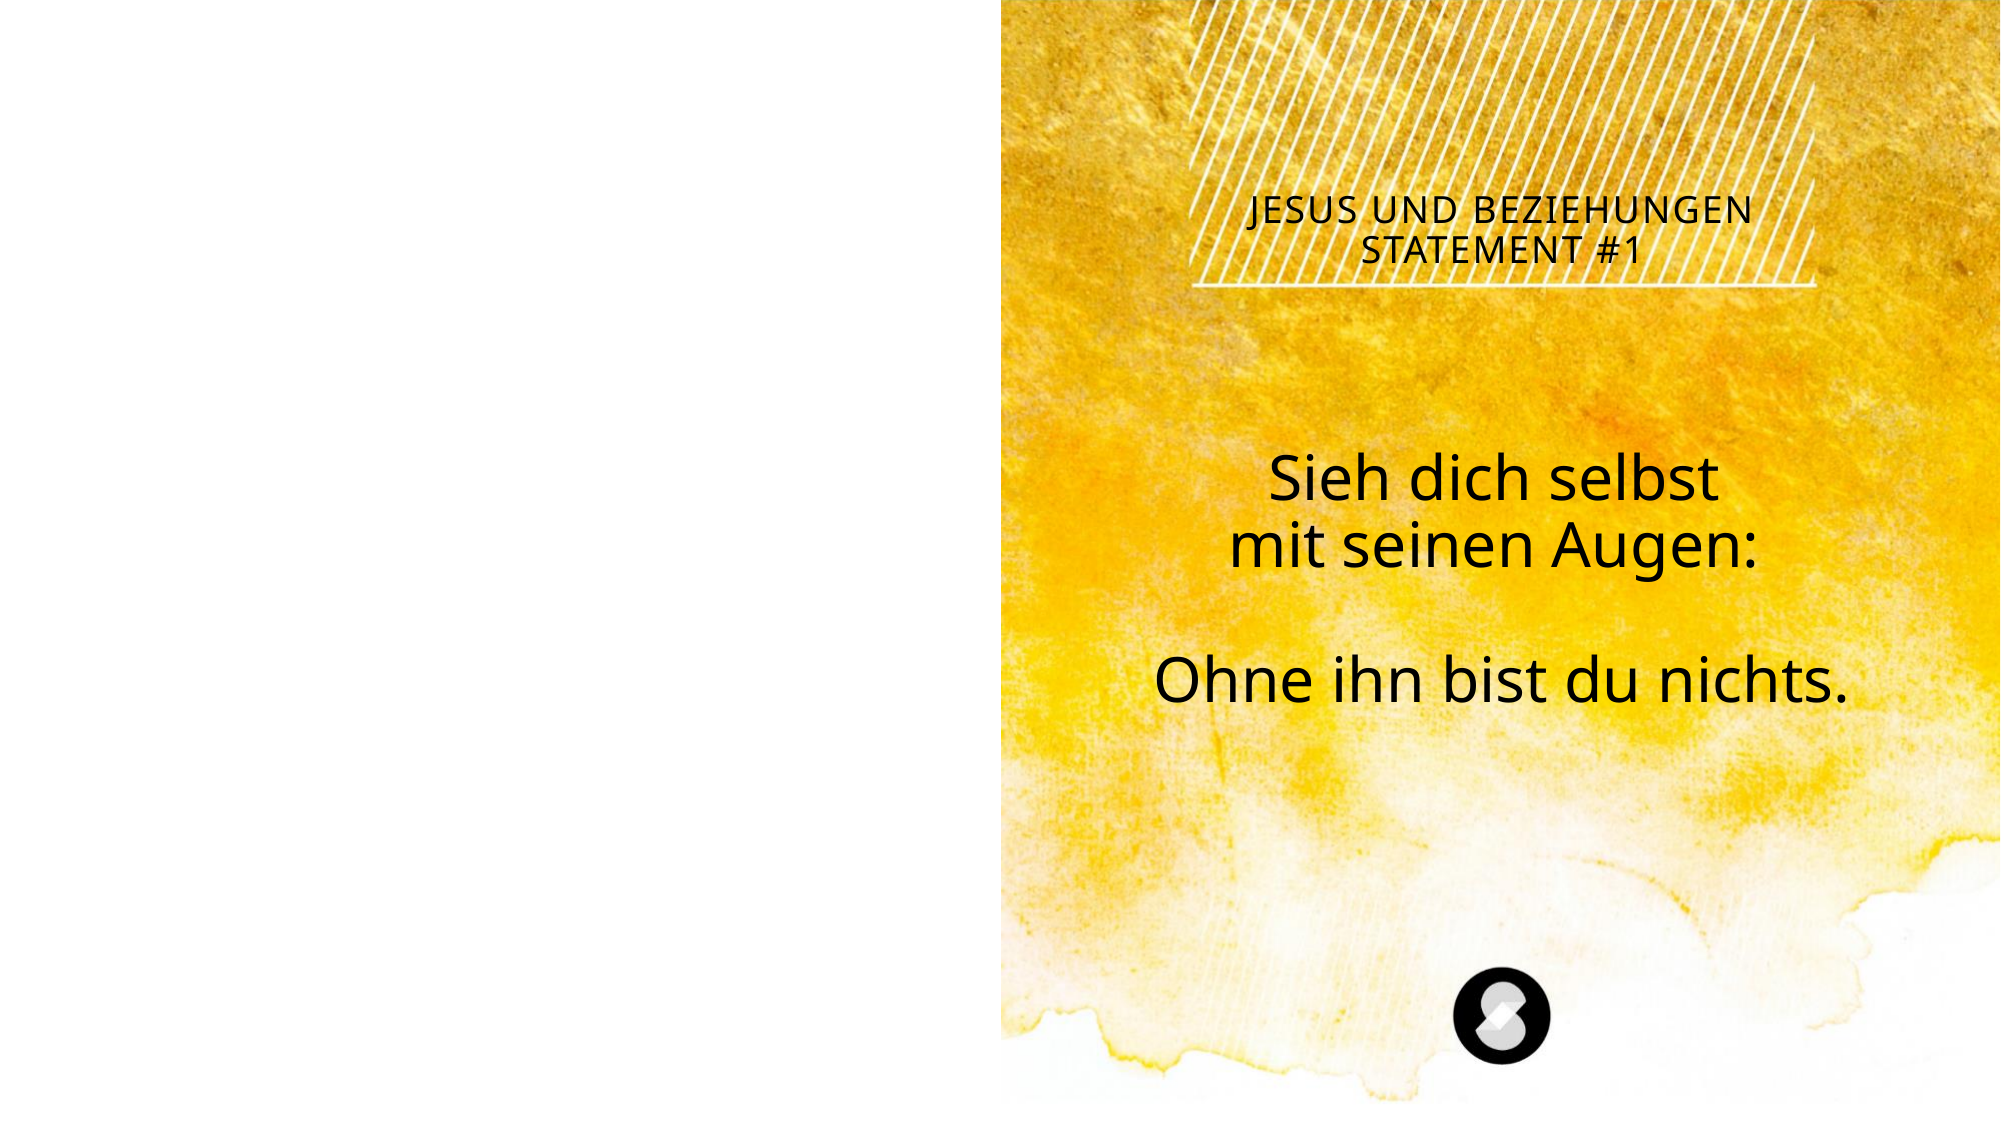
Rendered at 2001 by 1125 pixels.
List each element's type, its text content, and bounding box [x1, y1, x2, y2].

list Jesus und Beziehungen Statement #1 [1103, 193, 1903, 269]
list Sieh dich selbst mit seinen Augen: Ohne ihn bist du nichts. [1103, 320, 1903, 842]
picture [1001, 0, 2001, 1125]
